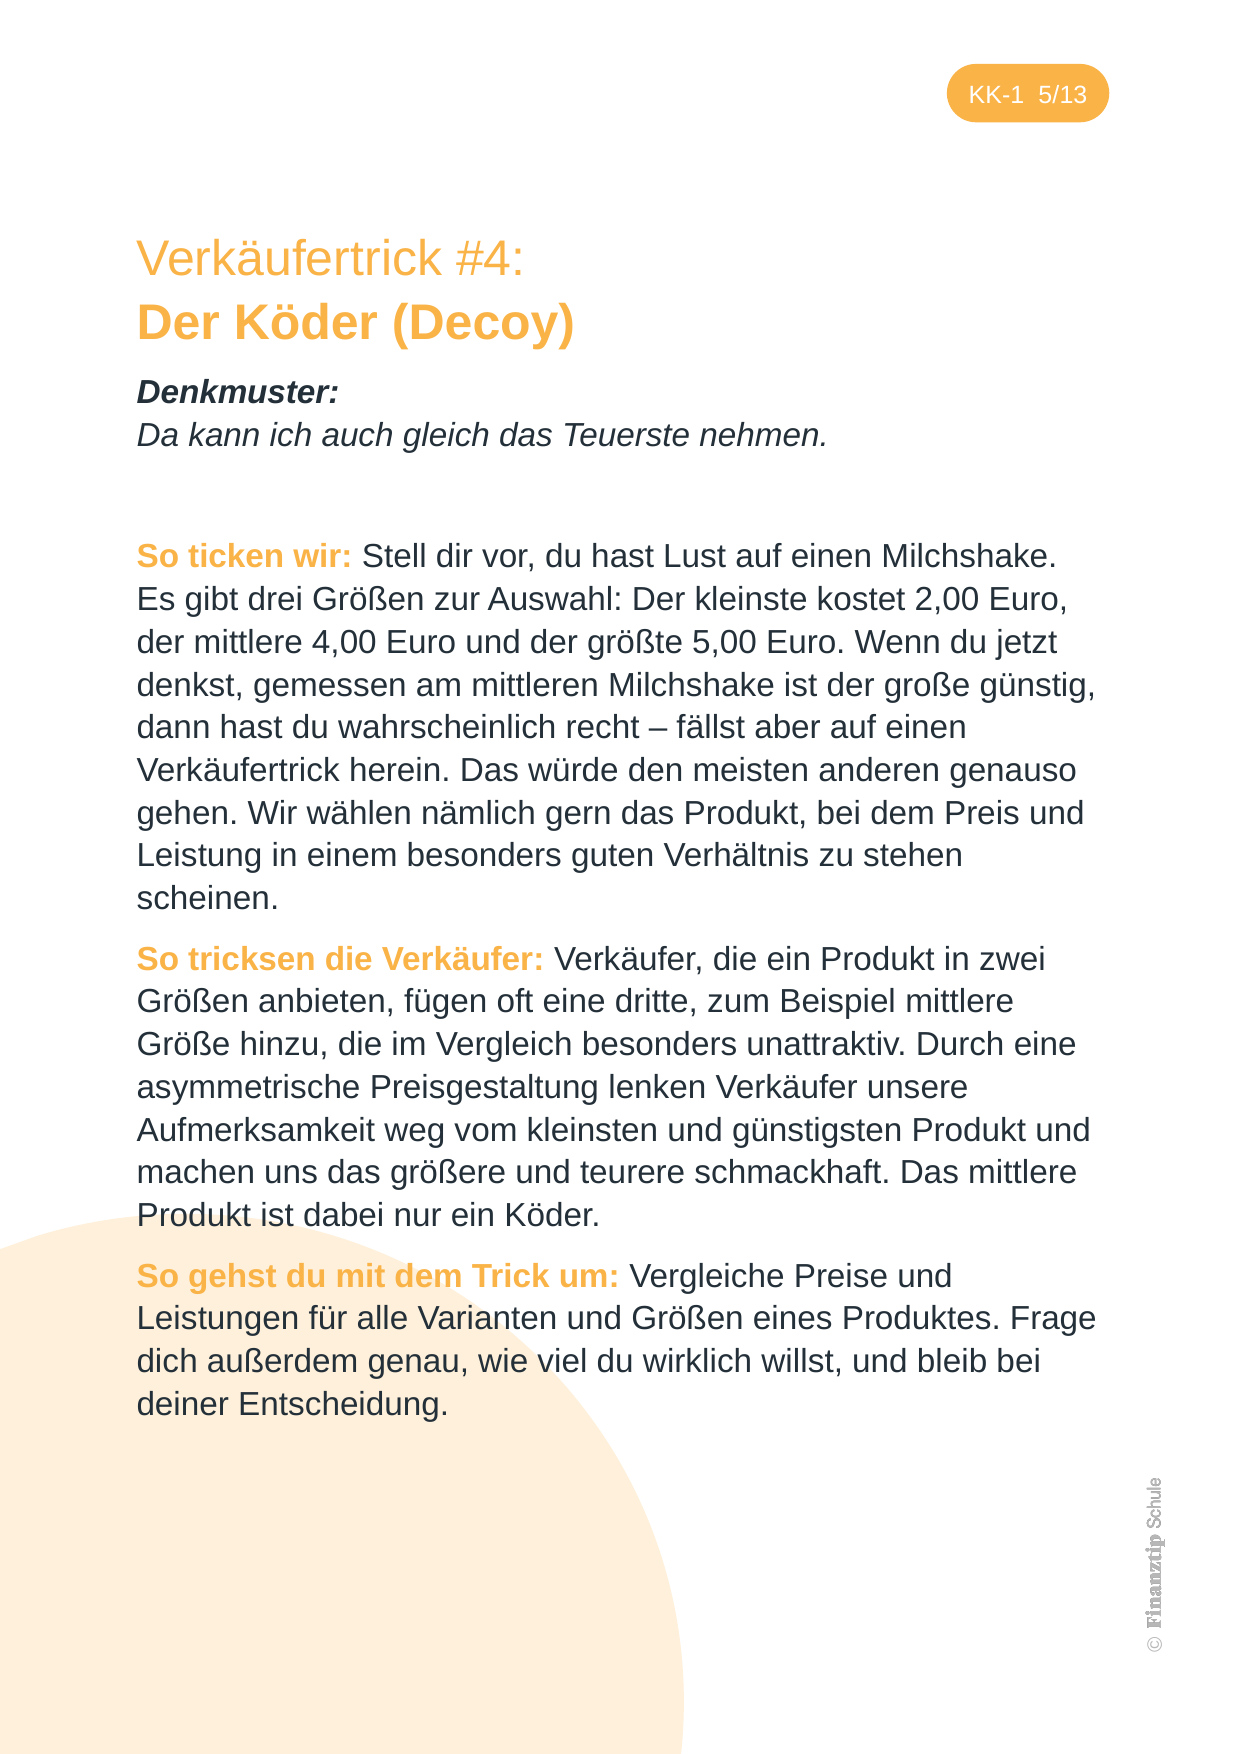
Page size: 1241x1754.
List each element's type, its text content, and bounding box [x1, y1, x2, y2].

text_box Verkäufertrick #4: Der Köder (Decoy) Denkmuster: Da kann ich auch gleich das Teuerste nehmen. So ticken wir: Stell dir vor, du hast Lust auf einen Milchshake. Es gibt drei Größen zur Auswahl: Der kleinste kostet 2,00 Euro, der mittlere 4,00 Euro und der größte 5,00 Euro. Wenn du jetzt denkst, gemessen am mittleren Milchshake ist der große günstig, dann hast du wahrscheinlich recht – fällst aber auf einen Verkäufertrick herein. Das würde den meisten anderen genauso gehen. Wir wählen nämlich gern das Produkt, bei dem Preis und Leistung in einem besonders guten Verhältnis zu stehen scheinen. So tricksen die Verkäufer: Verkäufer, die ein Produkt in zwei Größen anbieten, fügen oft eine dritte, zum Beispiel mittlere Größe hinzu, die im Vergleich besonders unattraktiv. Durch eine asymmetrische Preisgestaltung lenken Verkäufer unsere Aufmerksamkeit weg vom kleinsten und günstigsten Produkt und machen uns das größere und teurere schmackhaft. Das mittlere Produkt ist dabei nur ein Köder. So gehst du mit dem Trick um: Vergleiche Preise und Leistungen für alle Varianten und Größen eines Produktes. Frage dich außerdem genau, wie viel du wirklich willst, und bleib bei deiner Entscheidung. [121, 213, 1119, 1605]
picture [1143, 1478, 1165, 1628]
